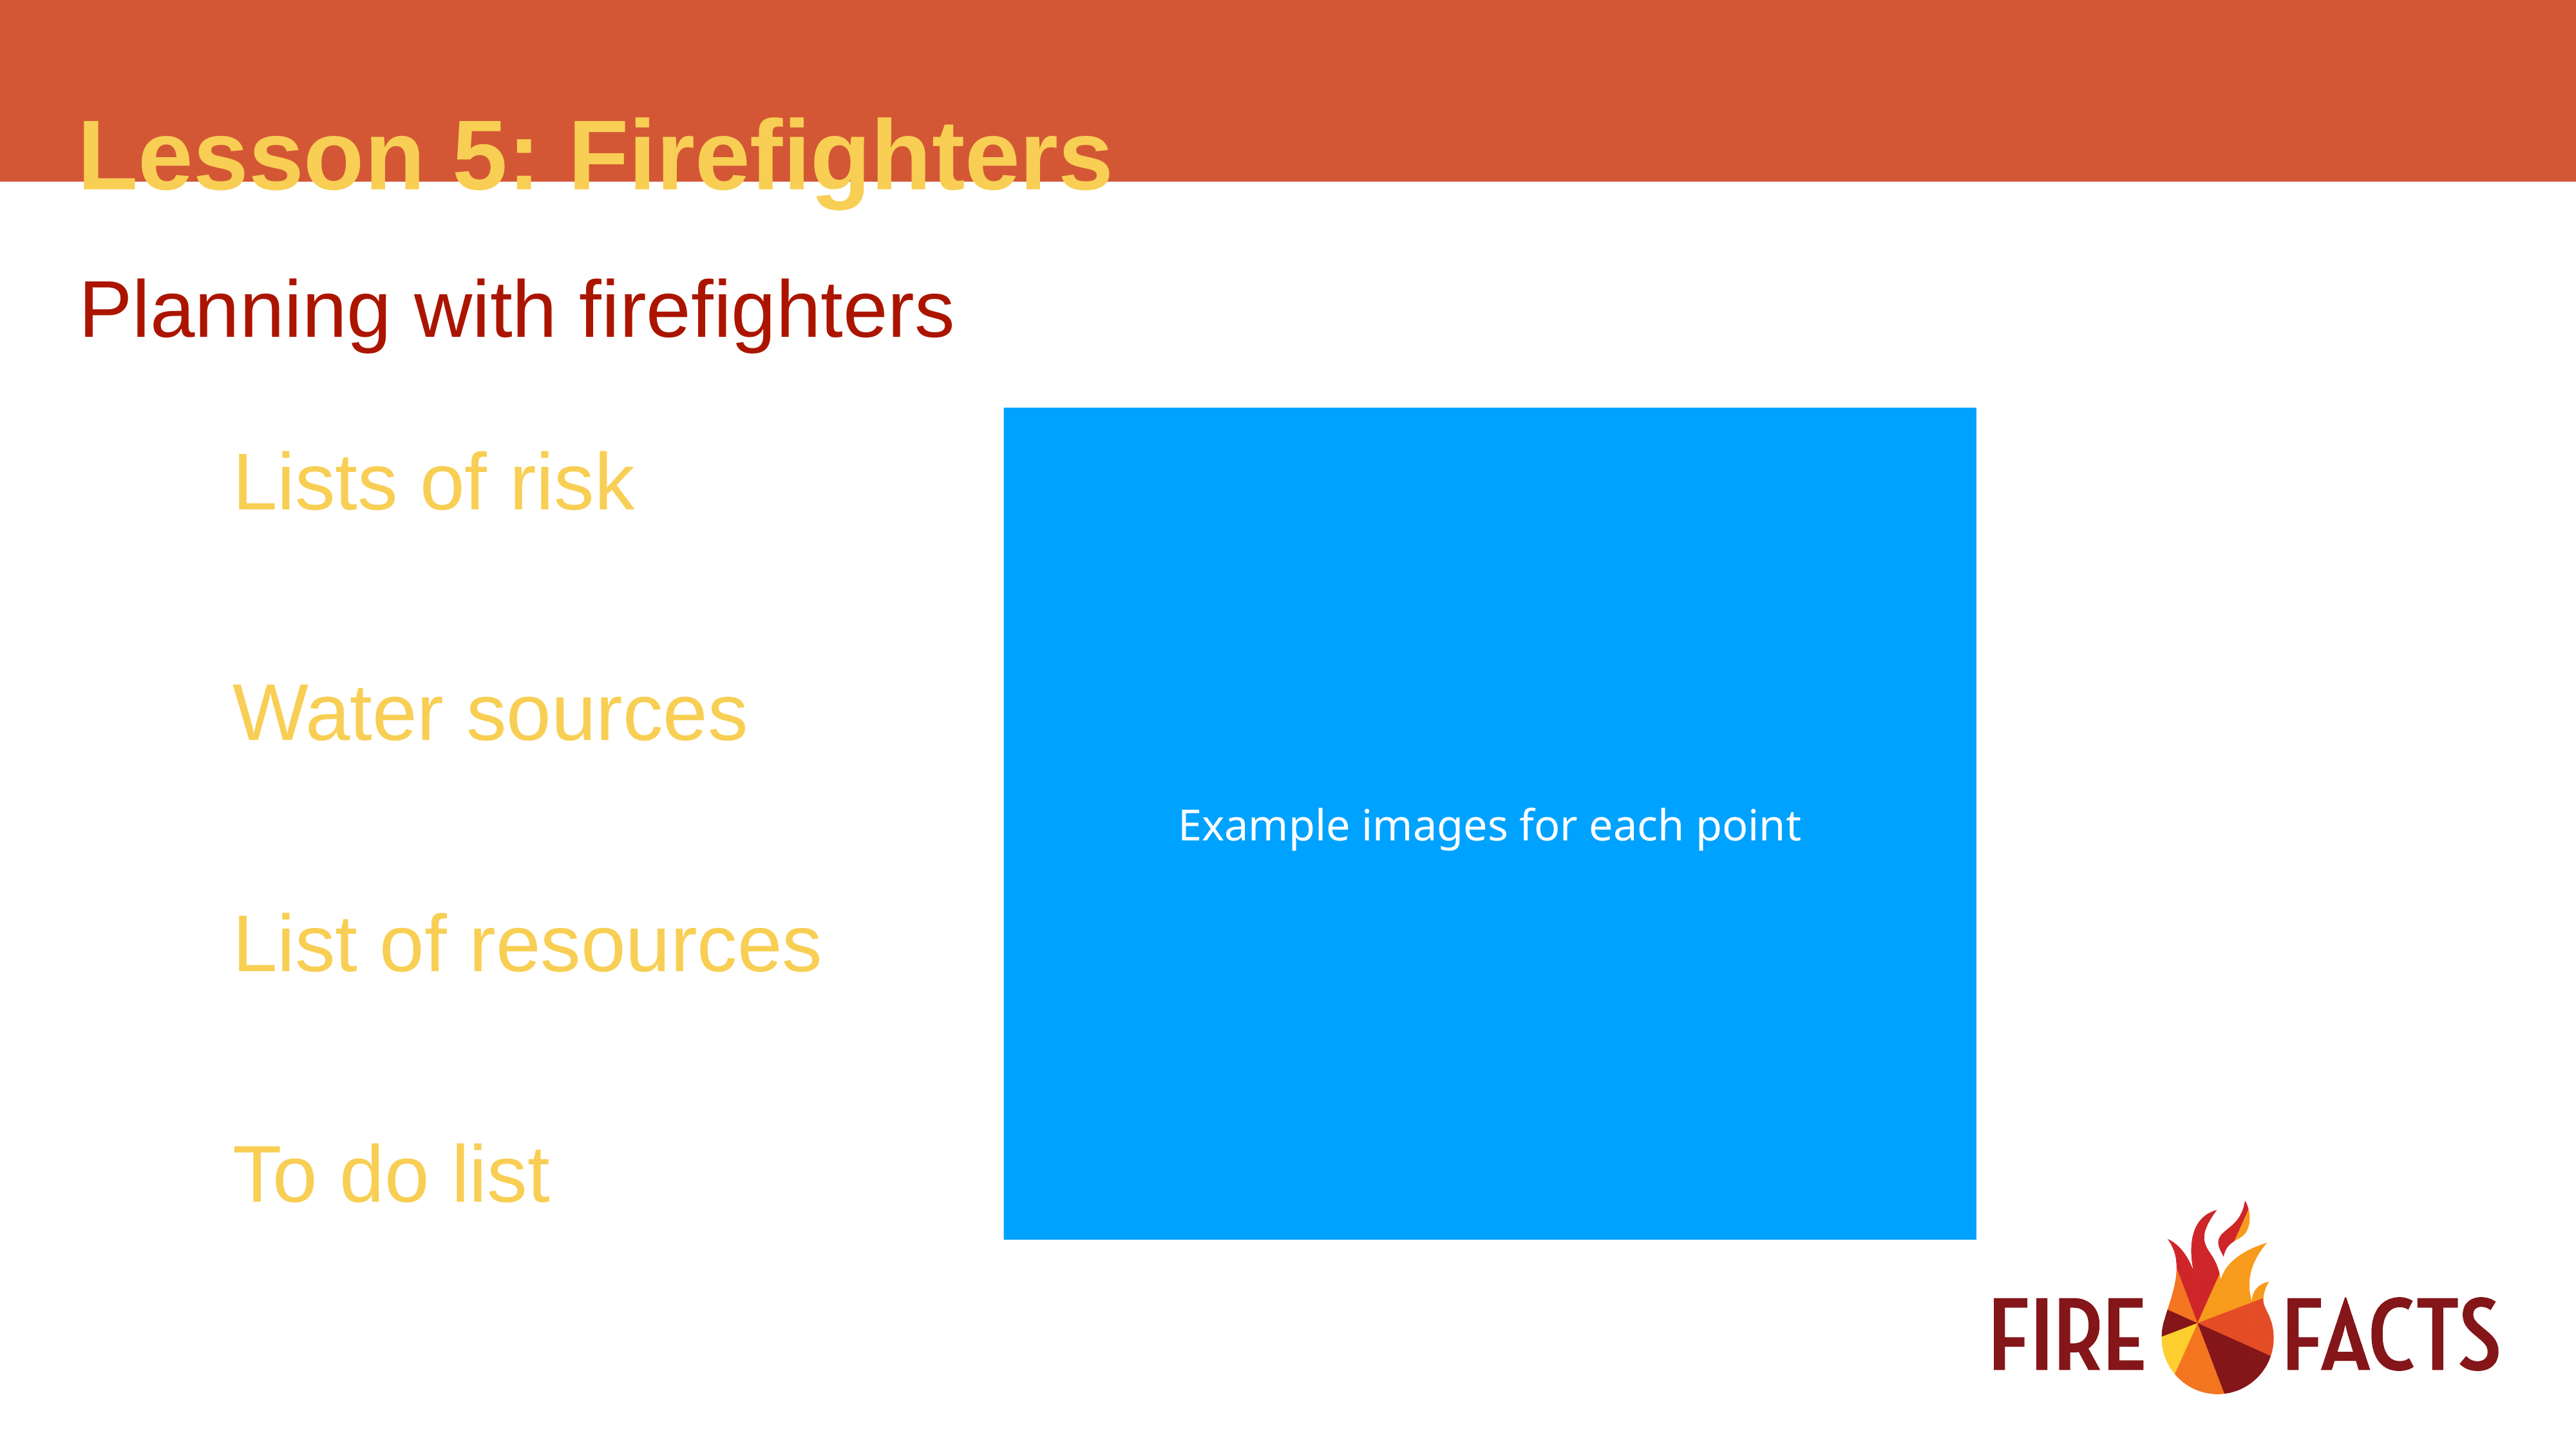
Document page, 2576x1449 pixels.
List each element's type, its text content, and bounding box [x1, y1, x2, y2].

text_box Planning with firefighters [51, 251, 961, 359]
text_box Example images for each point [1003, 408, 1976, 1240]
picture [1982, 1186, 2508, 1408]
list Lists of risk Water sources List of resources To do list [202, 399, 1043, 1249]
